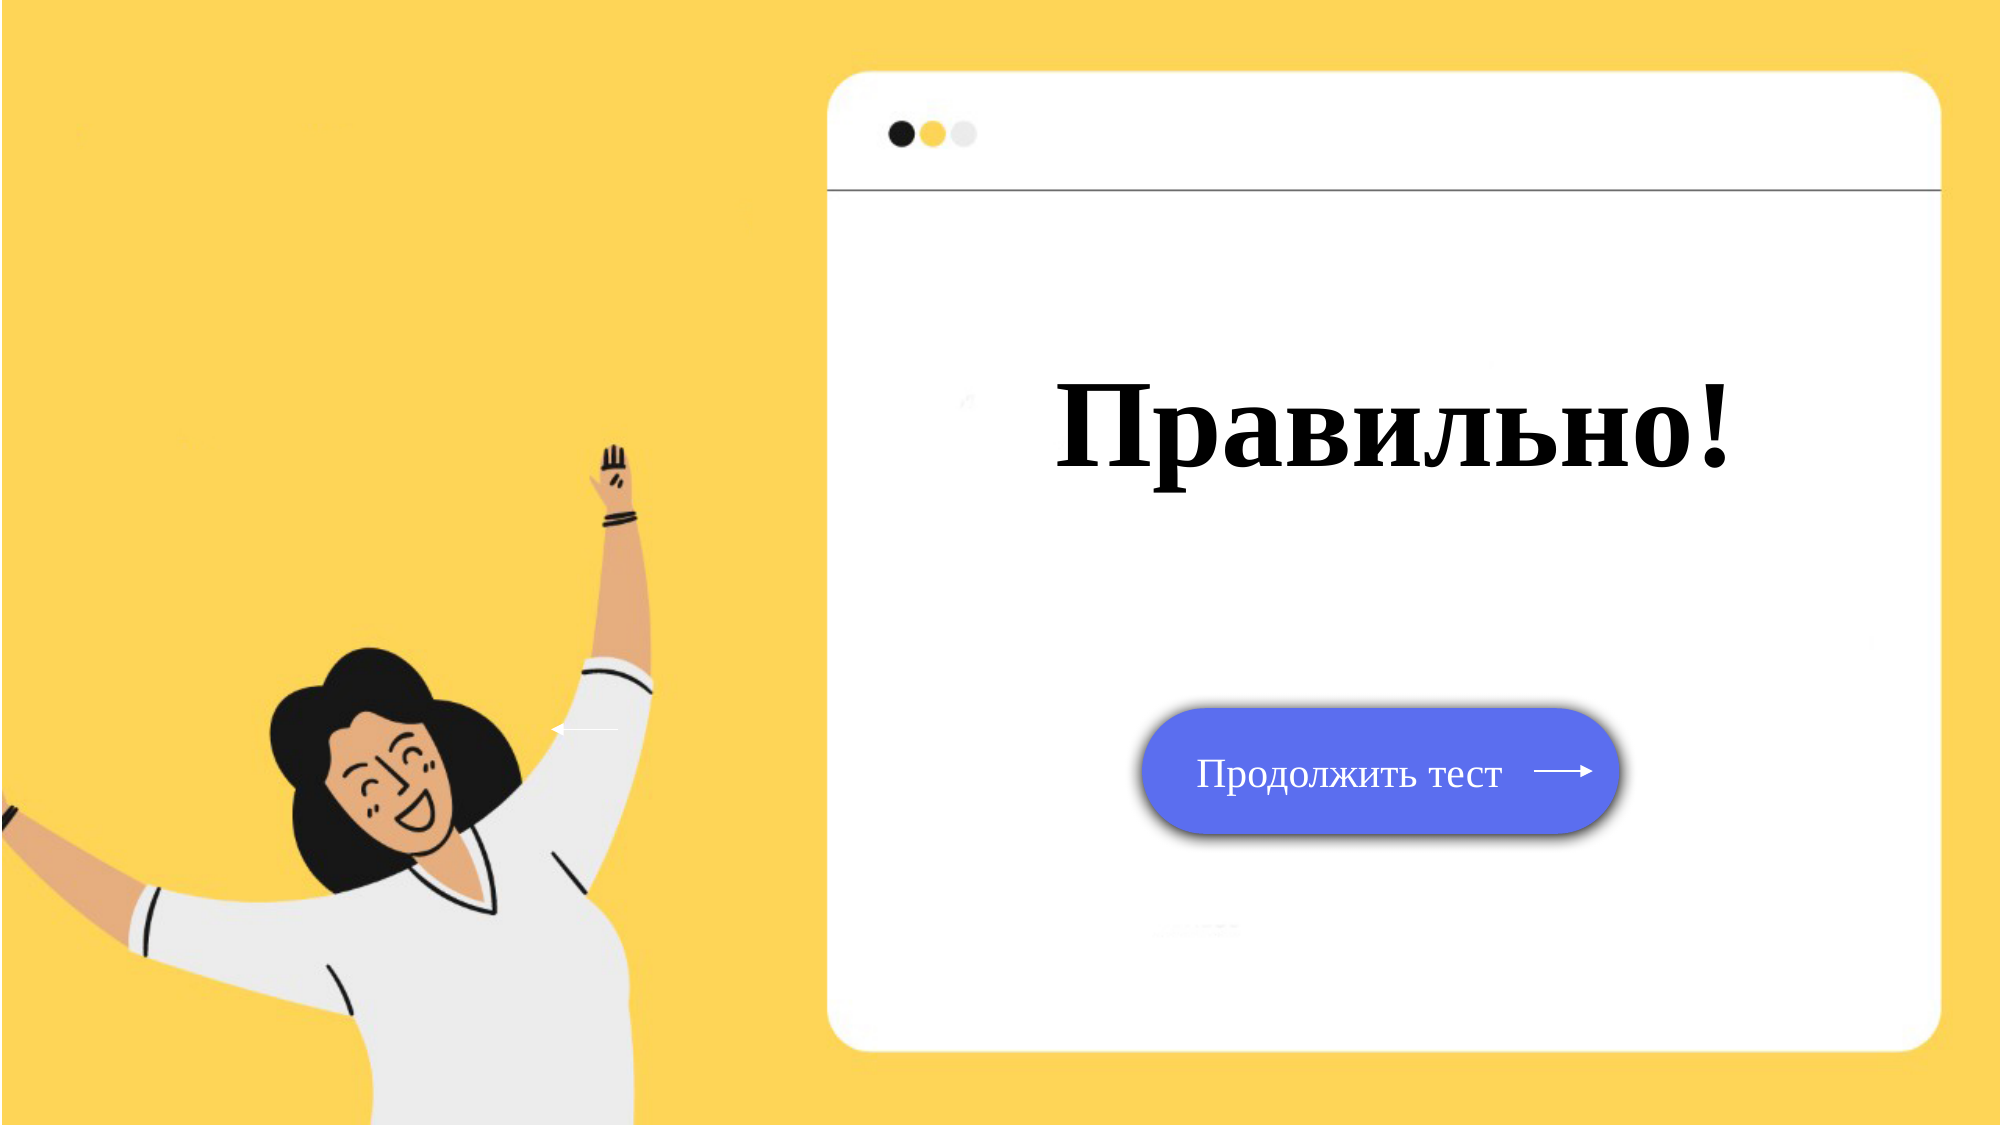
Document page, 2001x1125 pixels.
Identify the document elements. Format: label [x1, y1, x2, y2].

picture [2, 0, 2000, 1125]
text_box [1142, 708, 1620, 834]
